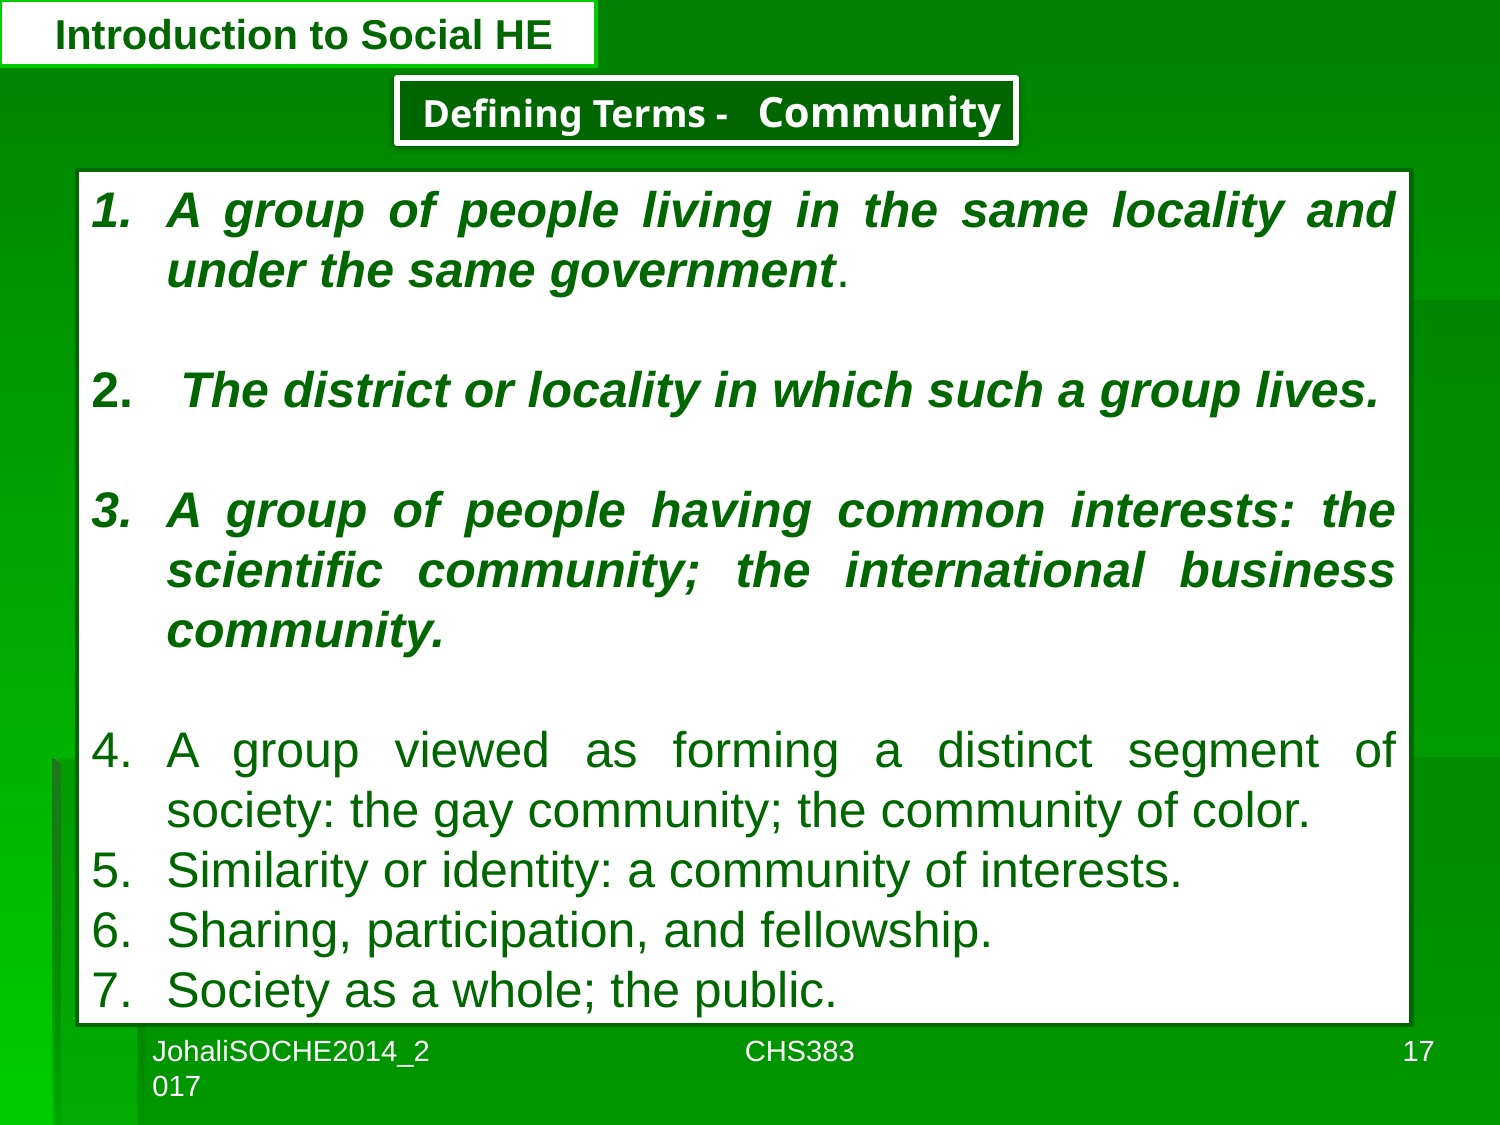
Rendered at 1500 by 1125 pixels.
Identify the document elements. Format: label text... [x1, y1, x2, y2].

slide_number JohaliSOCHE2014_2017 [137, 1027, 450, 1103]
slide_number 17 [1137, 1024, 1451, 1103]
footer CHS383 [562, 1027, 1038, 1103]
text_box Defining Terms - Community [394, 75, 1019, 146]
title Introduction to Social HE [0, 0, 598, 68]
text_box A group of people living in the same locality and under the same government. The district or locality in which such a group lives. A group of people having common interests: the scientific community; the international business community. A group viewed as forming a distinct segment of society: the gay community; the community of color. Similarity or identity: a community of interests. Sharing, participation, and fellowship. Society as a whole; the public. [75, 168, 1414, 1027]
